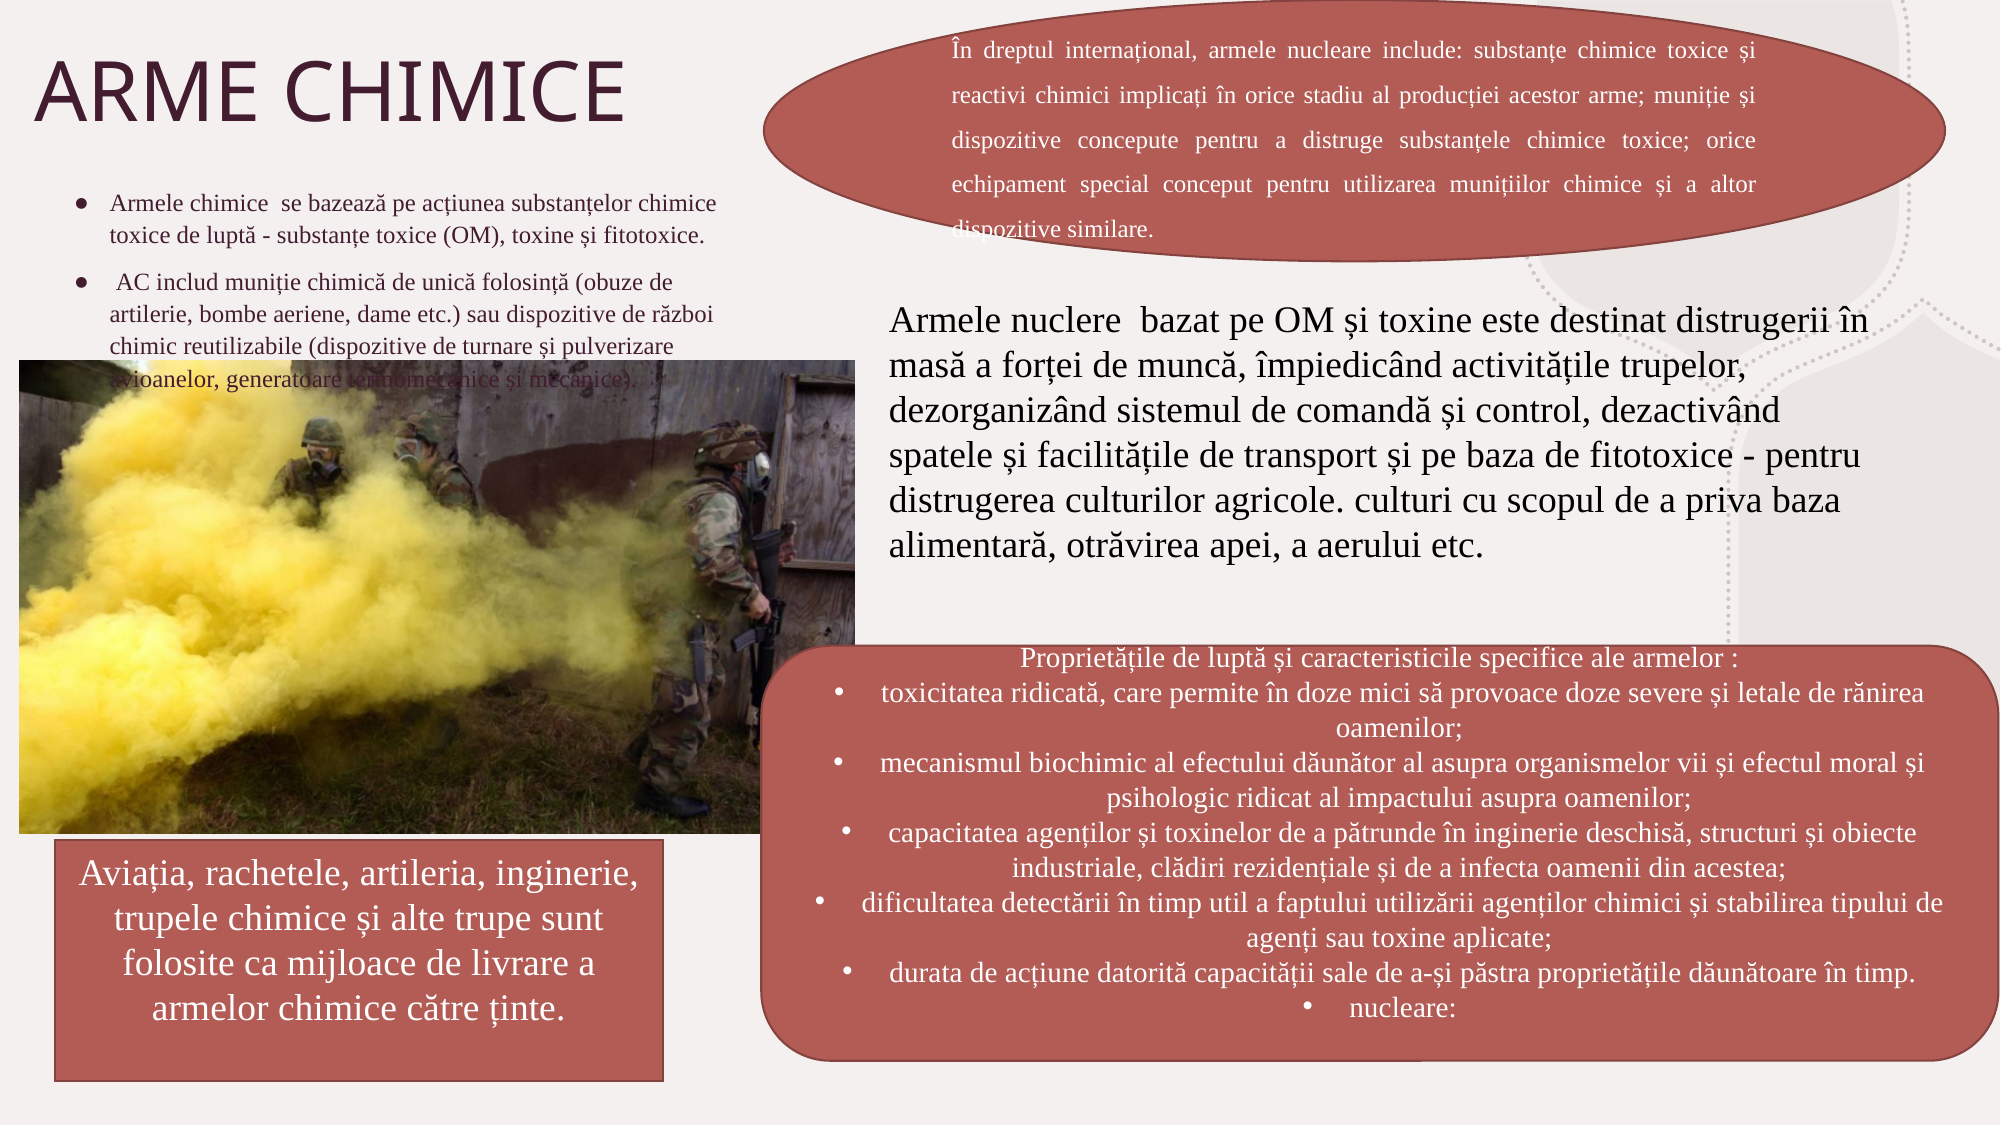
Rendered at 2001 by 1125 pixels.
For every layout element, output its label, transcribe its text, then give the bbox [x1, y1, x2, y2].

text_box Aviația, rachetele, artileria, inginerie, trupele chimice și alte trupe sunt folosite ca mijloace de livrare a armelor chimice către ținte. [54, 839, 664, 1082]
text_box În dreptul internațional, armele nucleare include: substanțe chimice toxice și reactivi chimici implicați în orice stadiu al producției acestor arme; muniție și dispozitive concepute pentru a distruge substanțele chimice toxice; orice echipament special conceput pentru utilizarea munițiilor chimice și a altor dispozitive similare. [762, 0, 1947, 263]
list Armele chimice se bazează pe acțiunea substanțelor chimice toxice de luptă - substanțe toxice (OM), toxine și fitotoxice. AC includ muniție chimică de unică folosință (obuze de artilerie, bombe aeriene, dame etc.) sau dispozitive de război chimic reutilizabile (dispozitive de turnare și pulverizare avioanelor, generatoare termomecanice și mecanice). [54, 175, 764, 360]
picture [19, 360, 855, 834]
title ARME CHIMICE [19, 1, 1227, 176]
text_box Armele nuclere bazat pe OM și toxine este destinat distrugerii în masă a forței de muncă, împiedicând activitățile trupelor, dezorganizând sistemul de comandă și control, dezactivând spatele și facilitățile de transport și pe baza de fitotoxice - pentru distrugerea culturilor agricole. culturi cu scopul de a priva baza alimentară, otrăvirea apei, a aerului etc. [874, 287, 1886, 572]
text_box Proprietățile de luptă și caracteristicile specifice ale armelor : toxicitatea ridicată, care permite în doze mici să provoace doze severe și letale de rănirea oamenilor; mecanismul biochimic al efectului dăunător al asupra organismelor vii și efectul moral și psihologic ridicat al impactului asupra oamenilor; capacitatea agenților și toxinelor de a pătrunde în inginerie deschisă, structuri și obiecte industriale, clădiri rezidențiale și de a infecta oamenii din acestea; dificultatea detectării în timp util a faptului utilizării agenților chimici și stabilirea tipului de agenți sau toxine aplicate; durata de acțiune datorită capacității sale de a-și păstra proprietățile dăunătoare în timp. nucleare: [760, 644, 2000, 1062]
